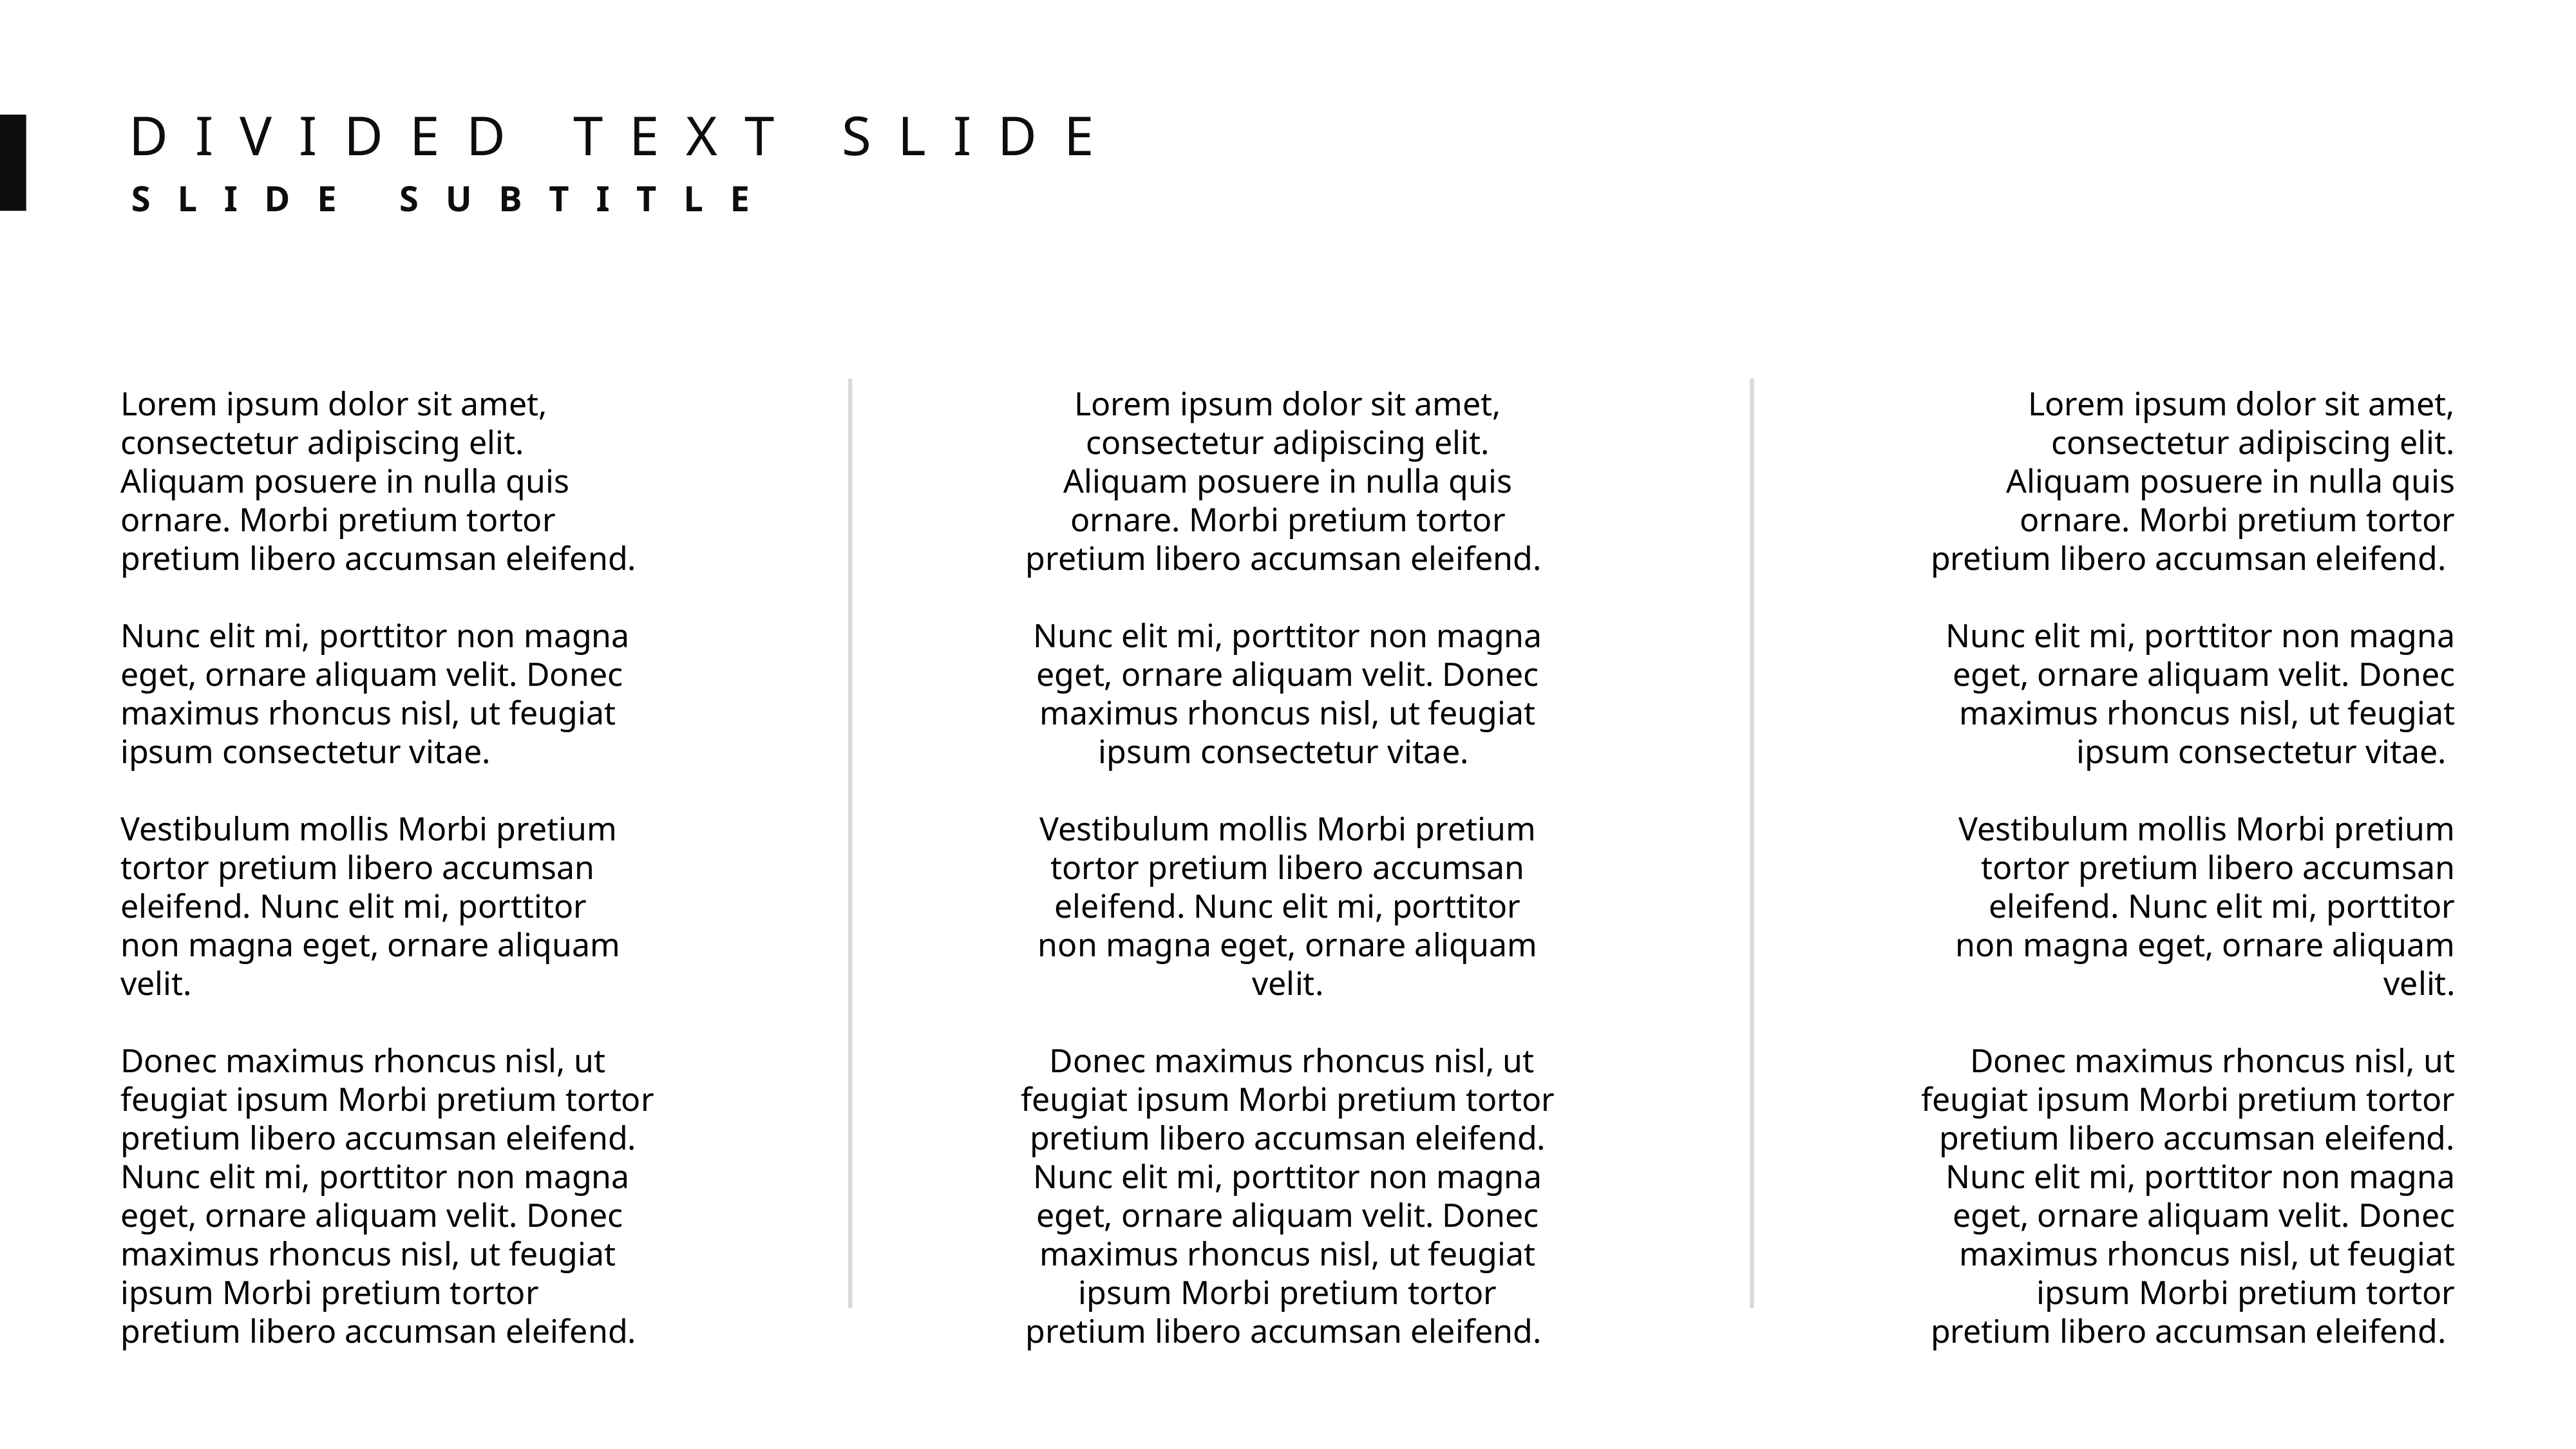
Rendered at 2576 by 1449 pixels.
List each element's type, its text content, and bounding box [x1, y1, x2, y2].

text_box [0, 114, 27, 211]
text_box Lorem ipsum dolor sit amet, consectetur adipiscing elit. Aliquam posuere in nulla quis ornare. Morbi pretium tortor pretium libero accumsan eleifend. Nunc elit mi, porttitor non magna eget, ornare aliquam velit. Donec maximus rhoncus nisl, ut feugiat ipsum consectetur vitae. Vestibulum mollis Morbi pretium tortor pretium libero accumsan eleifend. Nunc elit mi, porttitor non magna eget, ornare aliquam velit. Donec maximus rhoncus nisl, ut feugiat ipsum Morbi pretium tortor pretium libero accumsan eleifend. Nunc elit mi, porttitor non magna eget, ornare aliquam velit. Donec maximus rhoncus nisl, ut feugiat ipsum Morbi pretium tortor pretium libero accumsan eleifend. [1911, 379, 2465, 1393]
text_box SLIDE SUBTITLE [122, 171, 761, 223]
text_box Lorem ipsum dolor sit amet, consectetur adipiscing elit. Aliquam posuere in nulla quis ornare. Morbi pretium tortor pretium libero accumsan eleifend. Nunc elit mi, porttitor non magna eget, ornare aliquam velit. Donec maximus rhoncus nisl, ut feugiat ipsum consectetur vitae. Vestibulum mollis Morbi pretium tortor pretium libero accumsan eleifend. Nunc elit mi, porttitor non magna eget, ornare aliquam velit. Donec maximus rhoncus nisl, ut feugiat ipsum Morbi pretium tortor pretium libero accumsan eleifend. Nunc elit mi, porttitor non magna eget, ornare aliquam velit. Donec maximus rhoncus nisl, ut feugiat ipsum Morbi pretium tortor pretium libero accumsan eleifend. [111, 379, 665, 1393]
text_box DIVIDED TEXT SLIDE [119, 97, 1104, 171]
text_box Lorem ipsum dolor sit amet, consectetur adipiscing elit. Aliquam posuere in nulla quis ornare. Morbi pretium tortor pretium libero accumsan eleifend. Nunc elit mi, porttitor non magna eget, ornare aliquam velit. Donec maximus rhoncus nisl, ut feugiat ipsum consectetur vitae. Vestibulum mollis Morbi pretium tortor pretium libero accumsan eleifend. Nunc elit mi, porttitor non magna eget, ornare aliquam velit. Donec maximus rhoncus nisl, ut feugiat ipsum Morbi pretium tortor pretium libero accumsan eleifend. Nunc elit mi, porttitor non magna eget, ornare aliquam velit. Donec maximus rhoncus nisl, ut feugiat ipsum Morbi pretium tortor pretium libero accumsan eleifend. [1011, 379, 1565, 1393]
